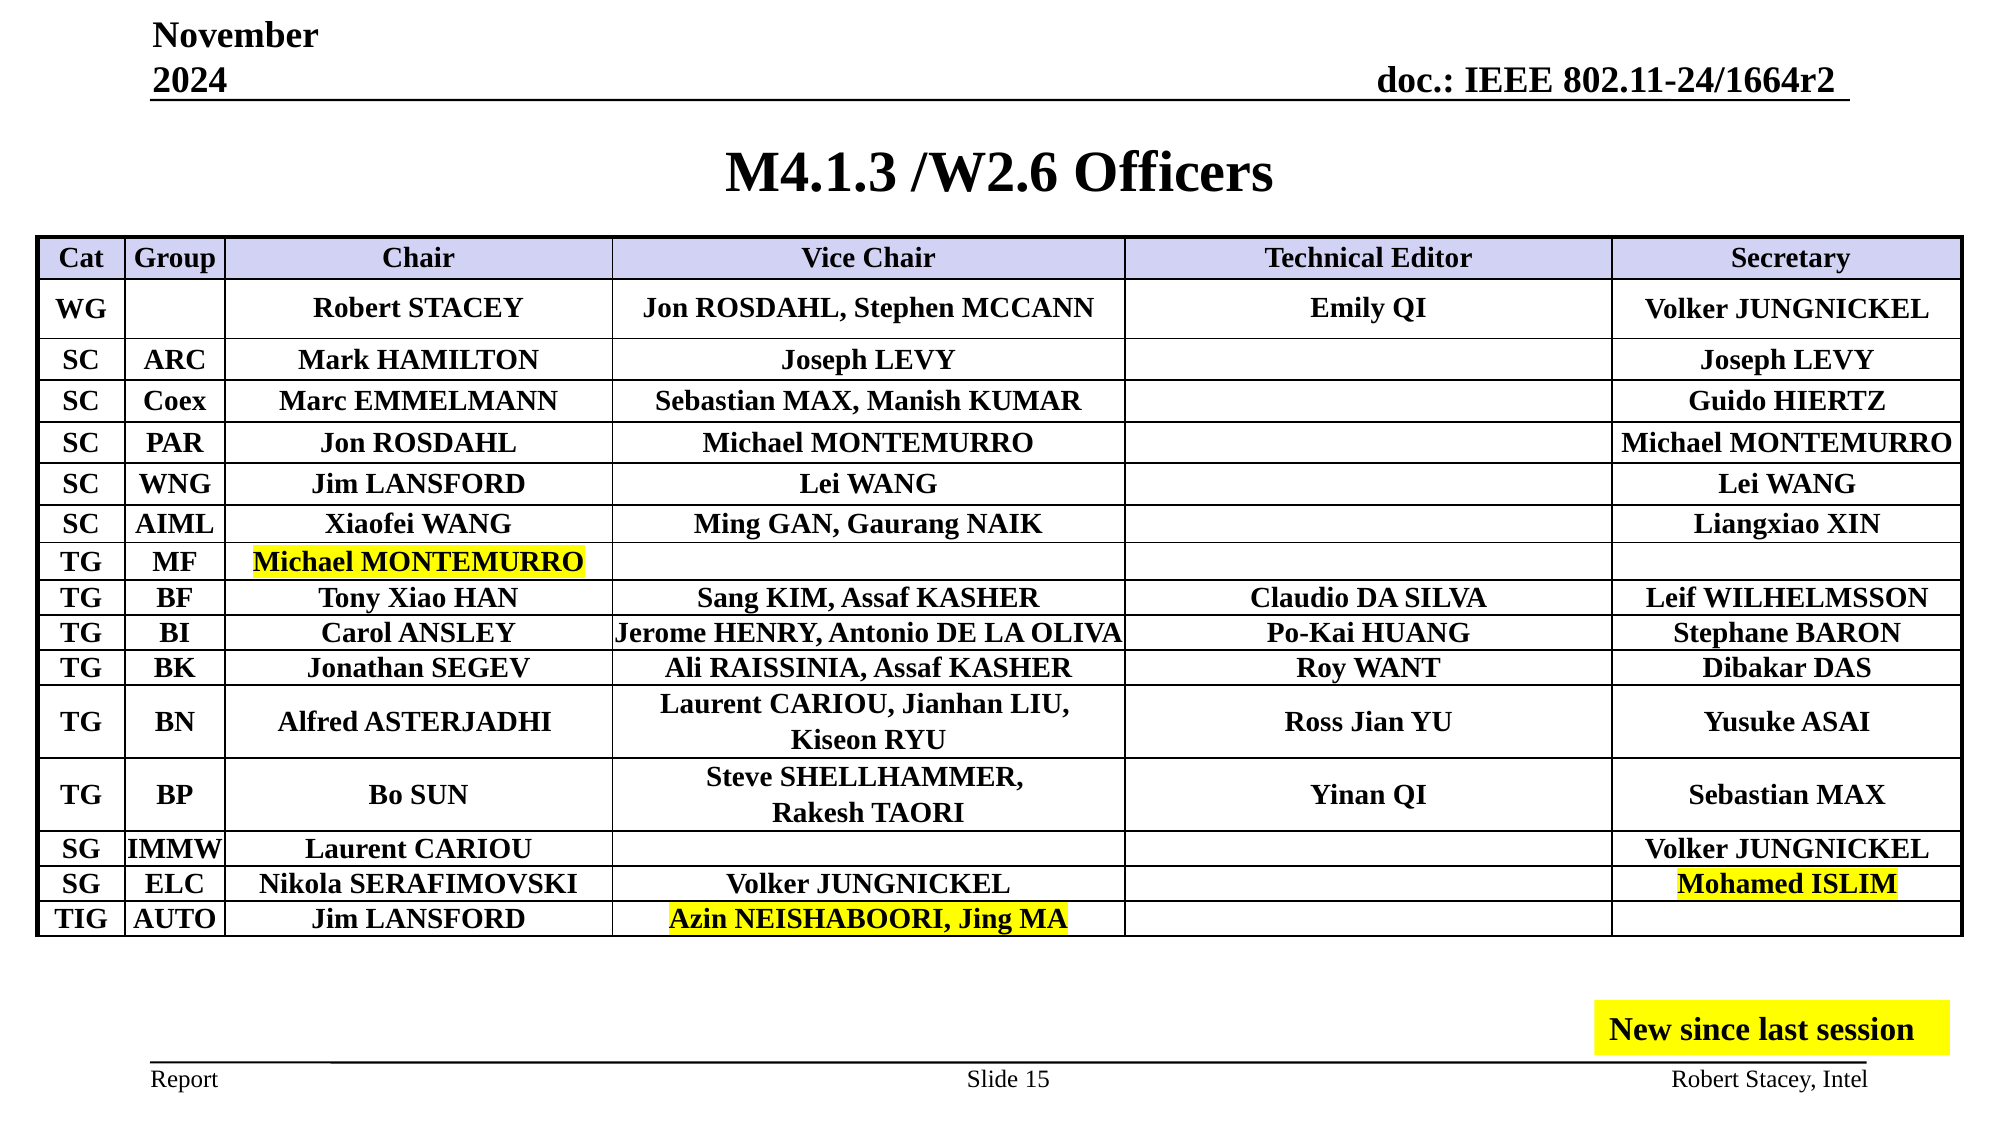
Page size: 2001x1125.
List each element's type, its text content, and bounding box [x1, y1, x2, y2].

title M4.1.3 /W2.6 Officers [150, 112, 1850, 223]
table_cell Volker JUNGNICKEL [1613, 280, 1960, 338]
table_cell SC [40, 381, 124, 421]
table_cell IMMW [126, 832, 224, 865]
table_cell Alfred ASTERJADHI [226, 686, 612, 757]
table_cell Stephane BARON [1613, 616, 1960, 649]
table_cell Steve SHELLHAMMER, Rakesh TAORI [613, 759, 1124, 830]
table_cell Ming GAN, Gaurang NAIK [613, 506, 1124, 542]
table_header Chair [226, 239, 612, 278]
table_cell Laurent CARIOU, Jianhan LIU, Kiseon RYU [613, 686, 1124, 757]
table_cell Yinan QI [1126, 759, 1611, 830]
table_cell Emily QI [1126, 280, 1611, 338]
table_cell ARC [126, 339, 224, 379]
table_cell [1126, 543, 1611, 579]
table_header Group [126, 239, 224, 278]
table_cell [126, 280, 224, 338]
table_cell [1126, 423, 1611, 462]
table_header Technical Editor [1126, 239, 1611, 278]
table_cell TG [40, 581, 124, 614]
table_cell SG [40, 867, 124, 900]
table_cell Jonathan SEGEV [226, 651, 612, 684]
table_cell Michael MONTEMURRO [226, 543, 612, 579]
table_cell SG [40, 832, 124, 865]
table_cell Nikola SERAFIMOVSKI [226, 867, 612, 900]
table_cell Volker JUNGNICKEL [613, 867, 1124, 900]
table_cell Roy WANT [1126, 651, 1611, 684]
table_cell BK [126, 651, 224, 684]
table_cell ELC [126, 867, 224, 900]
table_cell Jon ROSDAHL, Stephen MCCANN [613, 280, 1124, 338]
table_cell Mohamed ISLIM [1613, 867, 1960, 900]
table_cell BP [126, 759, 224, 830]
table_cell Robert STACEY [226, 280, 612, 338]
table_cell WG [40, 280, 124, 338]
table_header Secretary [1613, 239, 1960, 278]
table_cell [1126, 381, 1611, 421]
table_cell Claudio DA SILVA [1126, 581, 1611, 614]
table_cell Lei WANG [1613, 464, 1960, 504]
table_cell Sang KIM, Assaf KASHER [613, 581, 1124, 614]
table_cell BI [126, 616, 224, 649]
table_cell Joseph LEVY [613, 339, 1124, 379]
table_cell [1126, 506, 1611, 542]
table_cell SC [40, 423, 124, 462]
table_cell [613, 832, 1124, 865]
table_cell Lei WANG [613, 464, 1124, 504]
table_cell BN [126, 686, 224, 757]
table_cell Jim LANSFORD [226, 902, 612, 935]
table_header Cat [40, 239, 124, 278]
table_cell Ross Jian YU [1126, 686, 1611, 757]
table_cell Tony Xiao HAN [226, 581, 612, 614]
table_cell [1613, 543, 1960, 579]
table_cell BF [126, 581, 224, 614]
table_cell Jim LANSFORD [226, 464, 612, 504]
table_cell PAR [126, 423, 224, 462]
table_cell Marc EMMELMANN [226, 381, 612, 421]
table_cell [1613, 902, 1960, 935]
table_cell TG [40, 543, 124, 579]
table_cell TG [40, 651, 124, 684]
table_cell Bo SUN [226, 759, 612, 830]
table_cell SC [40, 506, 124, 542]
table_cell [613, 543, 1124, 579]
text_box New since last session [1594, 1000, 1950, 1055]
table_cell AUTO [126, 902, 224, 935]
table_cell AIML [126, 506, 224, 542]
table_cell TG [40, 686, 124, 757]
footer Robert Stacey, Intel [1512, 1061, 1869, 1093]
table_cell Sebastian MAX, Manish KUMAR [613, 381, 1124, 421]
table_cell Joseph LEVY [1613, 339, 1960, 379]
table_cell TG [40, 759, 124, 830]
table_cell Xiaofei WANG [226, 506, 612, 542]
table_cell TIG [40, 902, 124, 935]
table_cell WNG [126, 464, 224, 504]
table_cell Coex [126, 381, 224, 421]
table_cell Sebastian MAX [1613, 759, 1960, 830]
table_cell [1126, 832, 1611, 865]
table_cell Carol ANSLEY [226, 616, 612, 649]
table_cell Volker JUNGNICKEL [1613, 832, 1960, 865]
table_cell Po-Kai HUANG [1126, 616, 1611, 649]
slide_number Slide 15 [964, 1061, 1053, 1093]
table_cell Michael MONTEMURRO [1613, 423, 1960, 462]
table_cell Guido HIERTZ [1613, 381, 1960, 421]
table_cell MF [126, 543, 224, 579]
table_cell Leif WILHELMSSON [1613, 581, 1960, 614]
table_cell SC [40, 464, 124, 504]
table_cell Mark HAMILTON [226, 339, 612, 379]
table_cell Jerome HENRY, Antonio DE LA OLIVA [613, 616, 1124, 649]
table_header Vice Chair [613, 239, 1124, 278]
table_cell TG [40, 616, 124, 649]
table_cell Liangxiao XIN [1613, 506, 1960, 542]
table_cell Laurent CARIOU [226, 832, 612, 865]
table_cell [1126, 902, 1611, 935]
table_cell Yusuke ASAI [1613, 686, 1960, 757]
table_cell Dibakar DAS [1613, 651, 1960, 684]
table_cell SC [40, 339, 124, 379]
table_cell [1126, 867, 1611, 900]
table_cell [1126, 339, 1611, 379]
table_cell Michael MONTEMURRO [613, 423, 1124, 462]
table_cell Azin NEISHABOORI, Jing MA [613, 902, 1124, 935]
table_cell Ali RAISSINIA, Assaf KASHER [613, 651, 1124, 684]
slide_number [152, 54, 347, 101]
table_cell [1126, 464, 1611, 504]
table_cell Jon ROSDAHL [226, 423, 612, 462]
